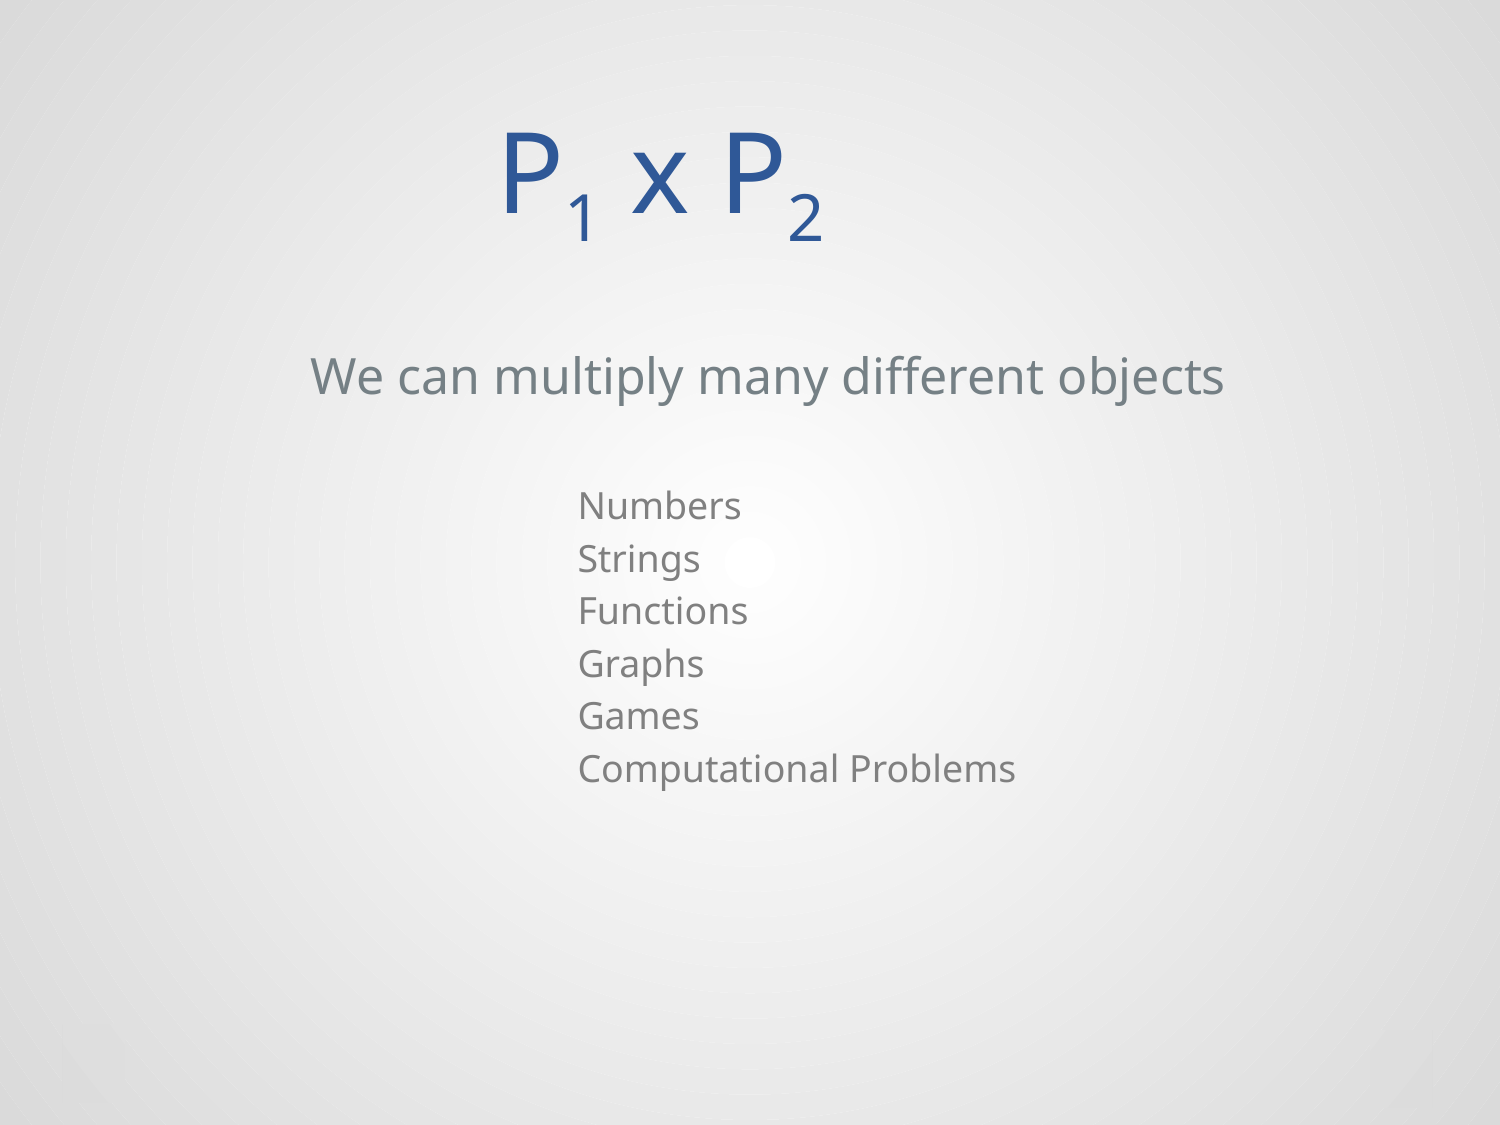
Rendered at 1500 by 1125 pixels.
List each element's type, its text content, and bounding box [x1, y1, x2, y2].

title P1 x P2 [0, 0, 1350, 263]
list Numbers Strings Functions Graphs Games Computational Problems [487, 474, 1050, 850]
text_box We can multiply many different objects [295, 336, 1242, 412]
